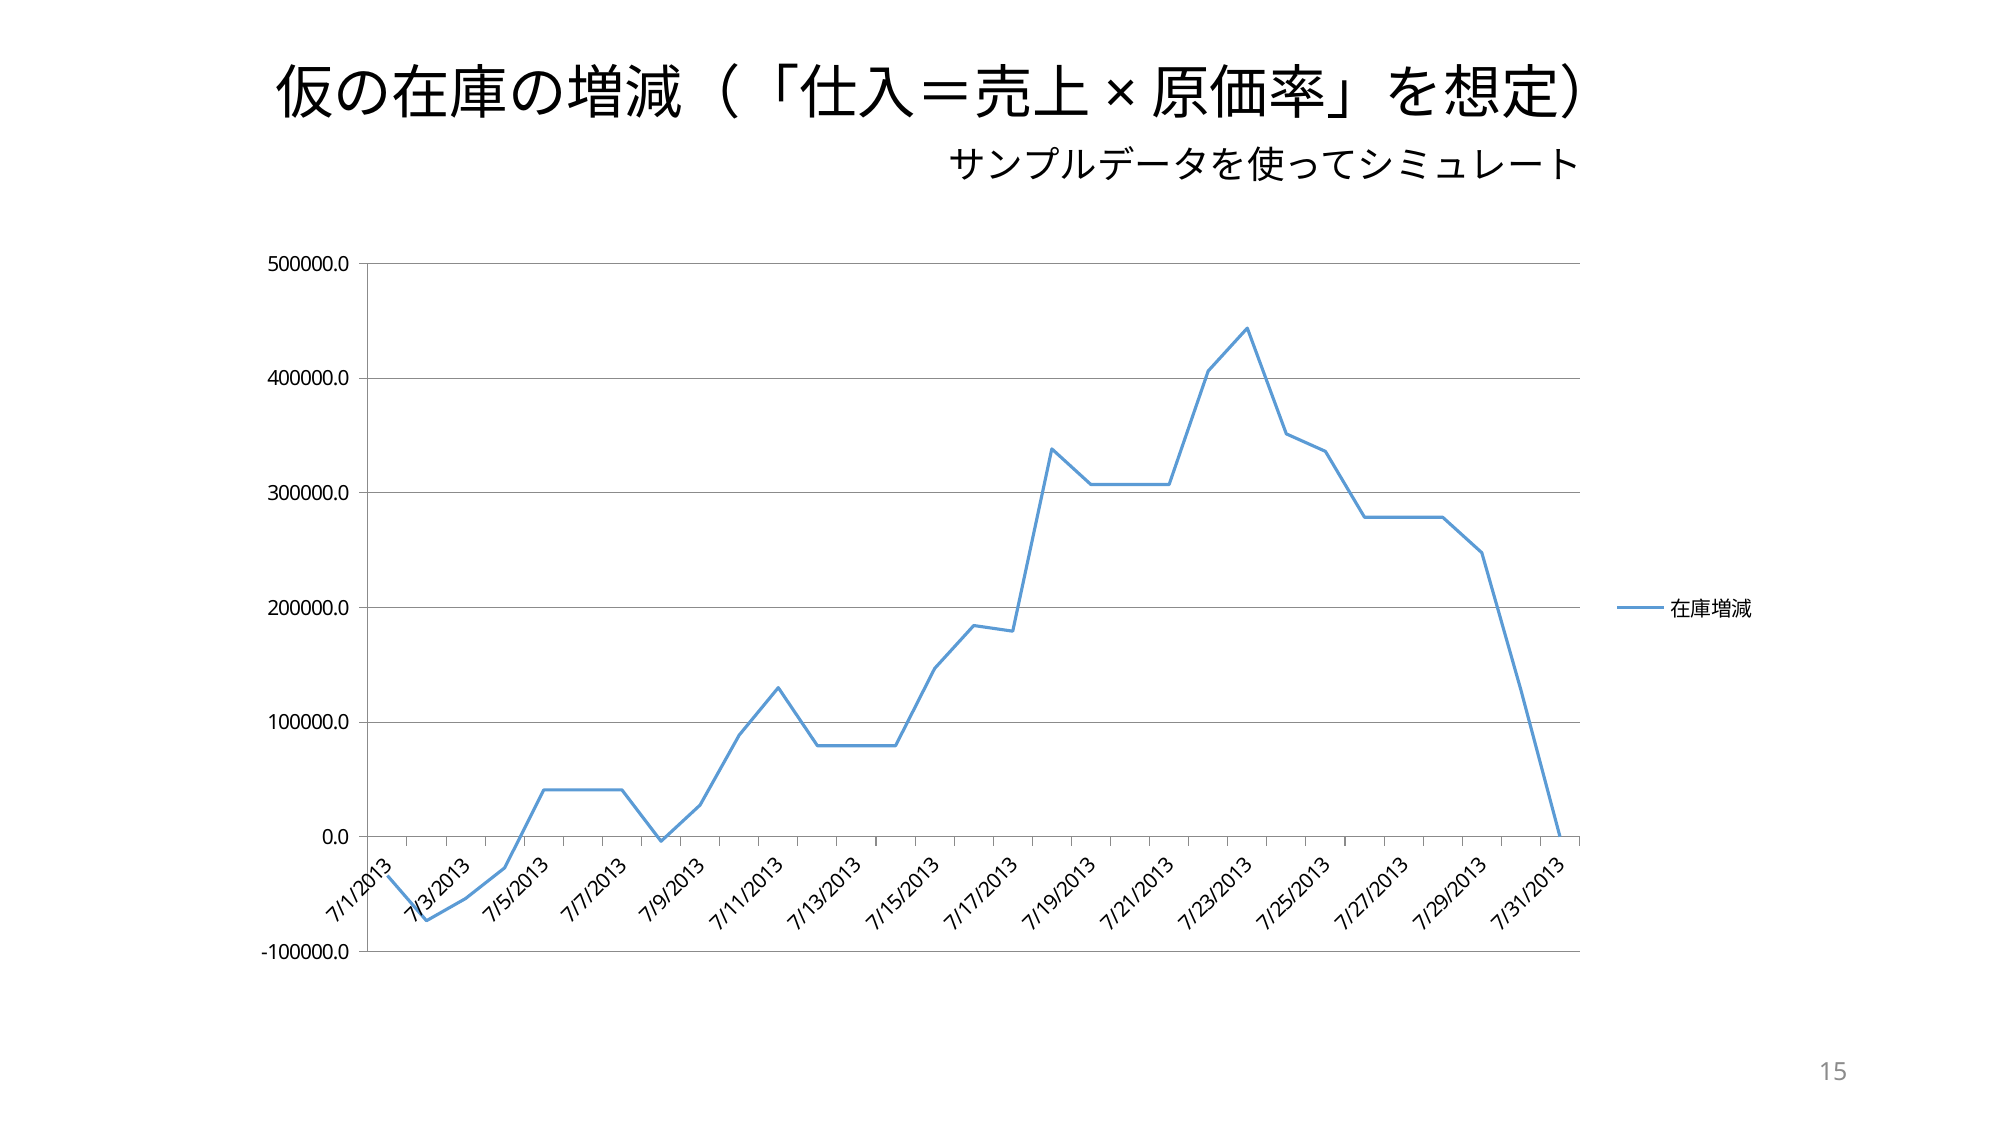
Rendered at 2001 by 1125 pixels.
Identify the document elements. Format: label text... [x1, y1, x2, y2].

slide_number 15 [1412, 1042, 1863, 1103]
text_box サンプルデータを使ってシミュレート [933, 133, 1598, 194]
text_box 仮の在庫の増減（「仕入＝売上×原価率」を想定） [260, 47, 1633, 133]
chart [230, 234, 1771, 981]
